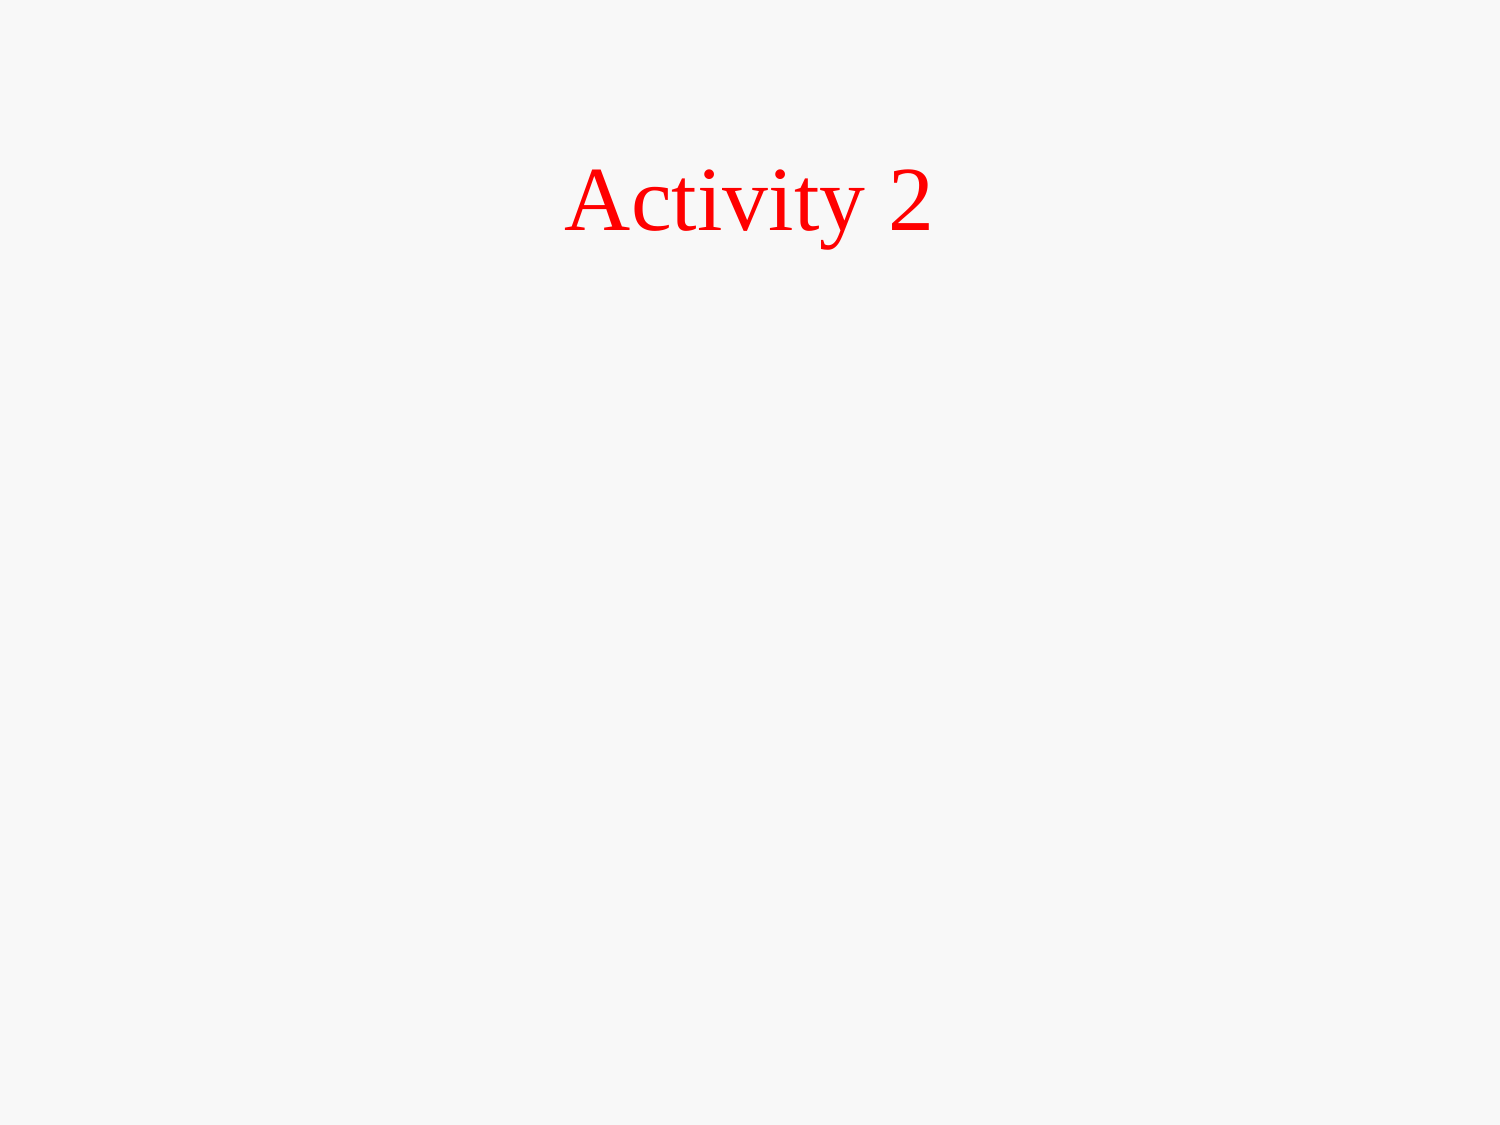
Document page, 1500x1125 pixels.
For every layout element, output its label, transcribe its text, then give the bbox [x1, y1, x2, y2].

title Activity 2 [112, 99, 1388, 288]
